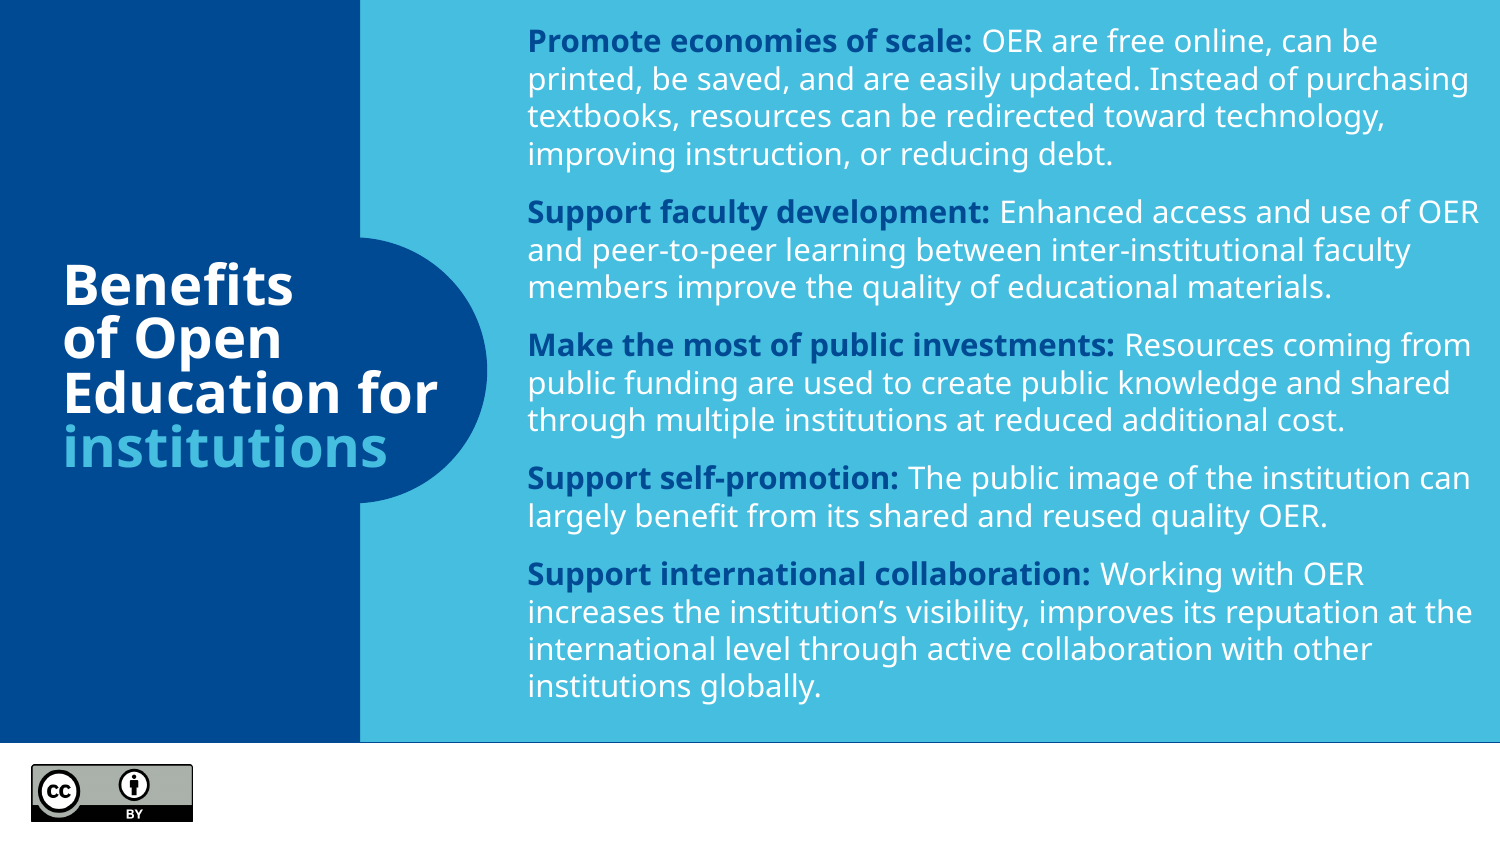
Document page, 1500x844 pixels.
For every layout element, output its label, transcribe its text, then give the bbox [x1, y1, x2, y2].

text_box [0, 750, 1500, 844]
text_box Promote economies of scale: OER are free online, can be printed, be saved, and are easily updated. Instead of purchasing textbooks, resources can be redirected toward technology, improving instruction, or reducing debt. Support faculty development: Enhanced access and use of OER and peer-to-peer learning between inter-institutional faculty members improve the quality of educational materials. Make the most of public investments: Resources coming from public funding are used to create public knowledge and shared through multiple institutions at reduced additional cost. Support self-promotion: The public image of the institution can largely benefit from its shared and reused quality OER. Support international collaboration: Working with OER increases the institution’s visibility, improves its reputation at the international level through active collaboration with other institutions globally. [512, 6, 1500, 720]
text_box [304, 237, 401, 246]
text_box [0, 0, 361, 742]
text_box [300, 493, 405, 504]
text_box [462, 292, 488, 448]
picture [31, 764, 193, 822]
text_box Benefits of Open Education for institutions [47, 246, 462, 493]
